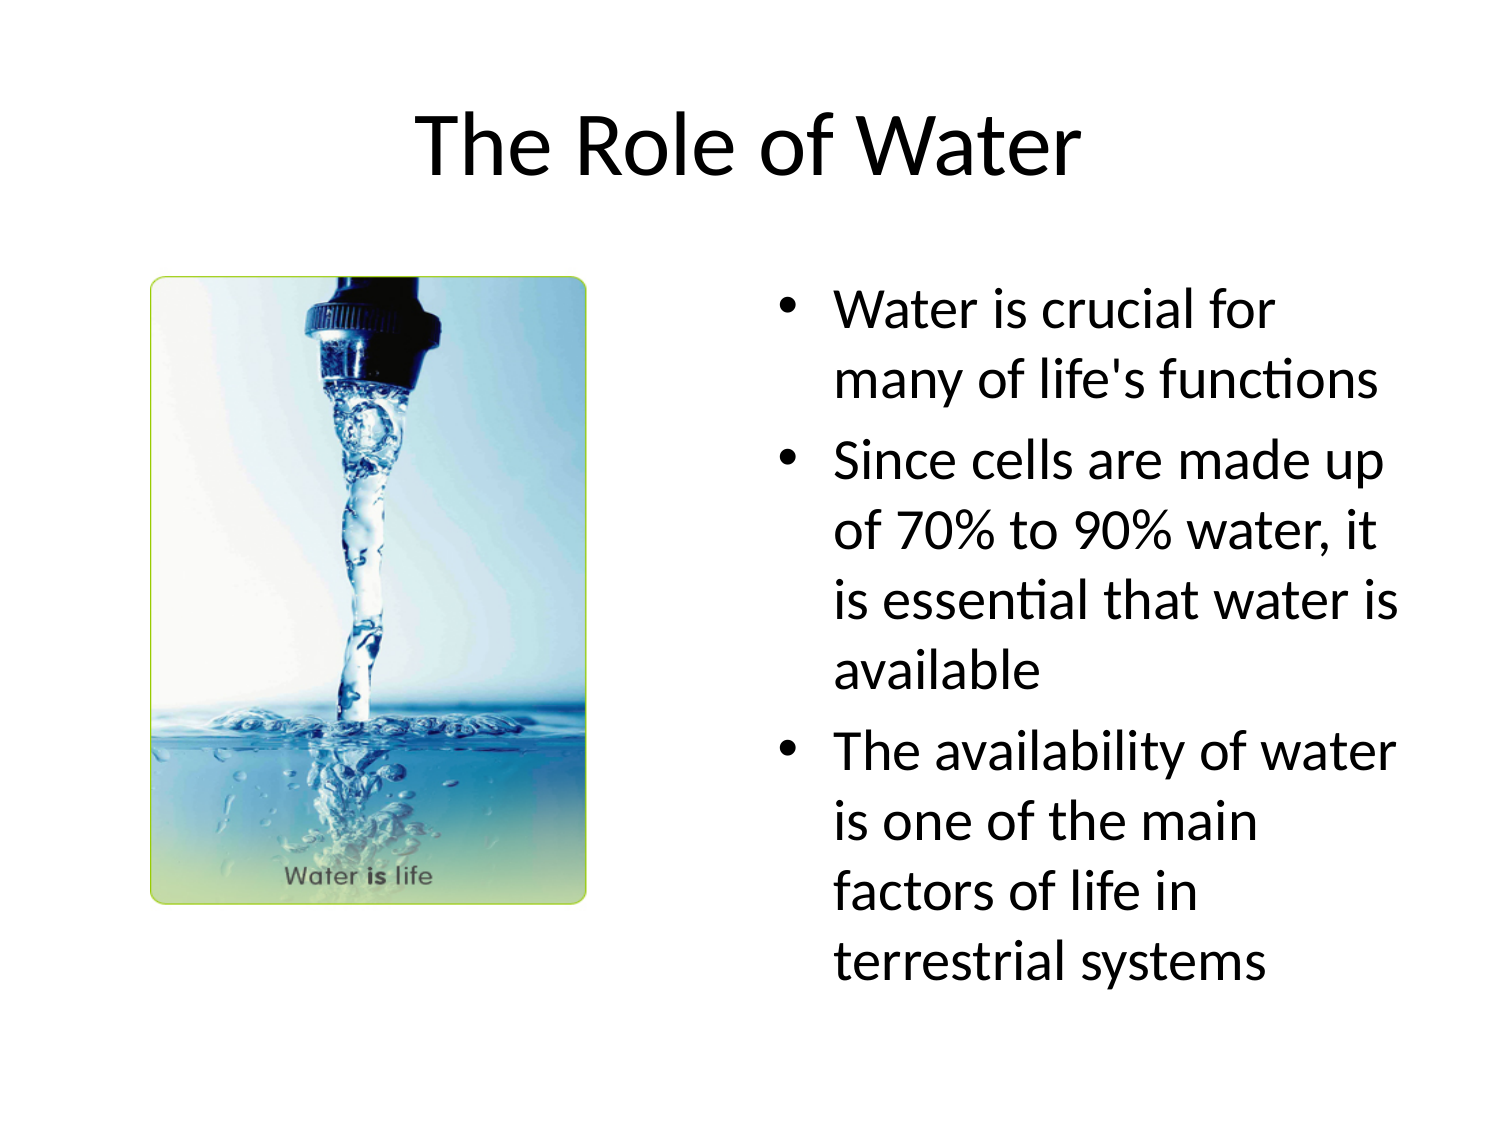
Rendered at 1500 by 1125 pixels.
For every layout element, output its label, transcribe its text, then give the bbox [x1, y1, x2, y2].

list Water is crucial for many of life's functions Since cells are made up of 70% to 90% water, it is essential that water is available The availability of water is one of the main factors of life in terrestrial systems [762, 262, 1425, 1005]
picture [149, 249, 588, 913]
title The Role of Water [75, 45, 1425, 233]
